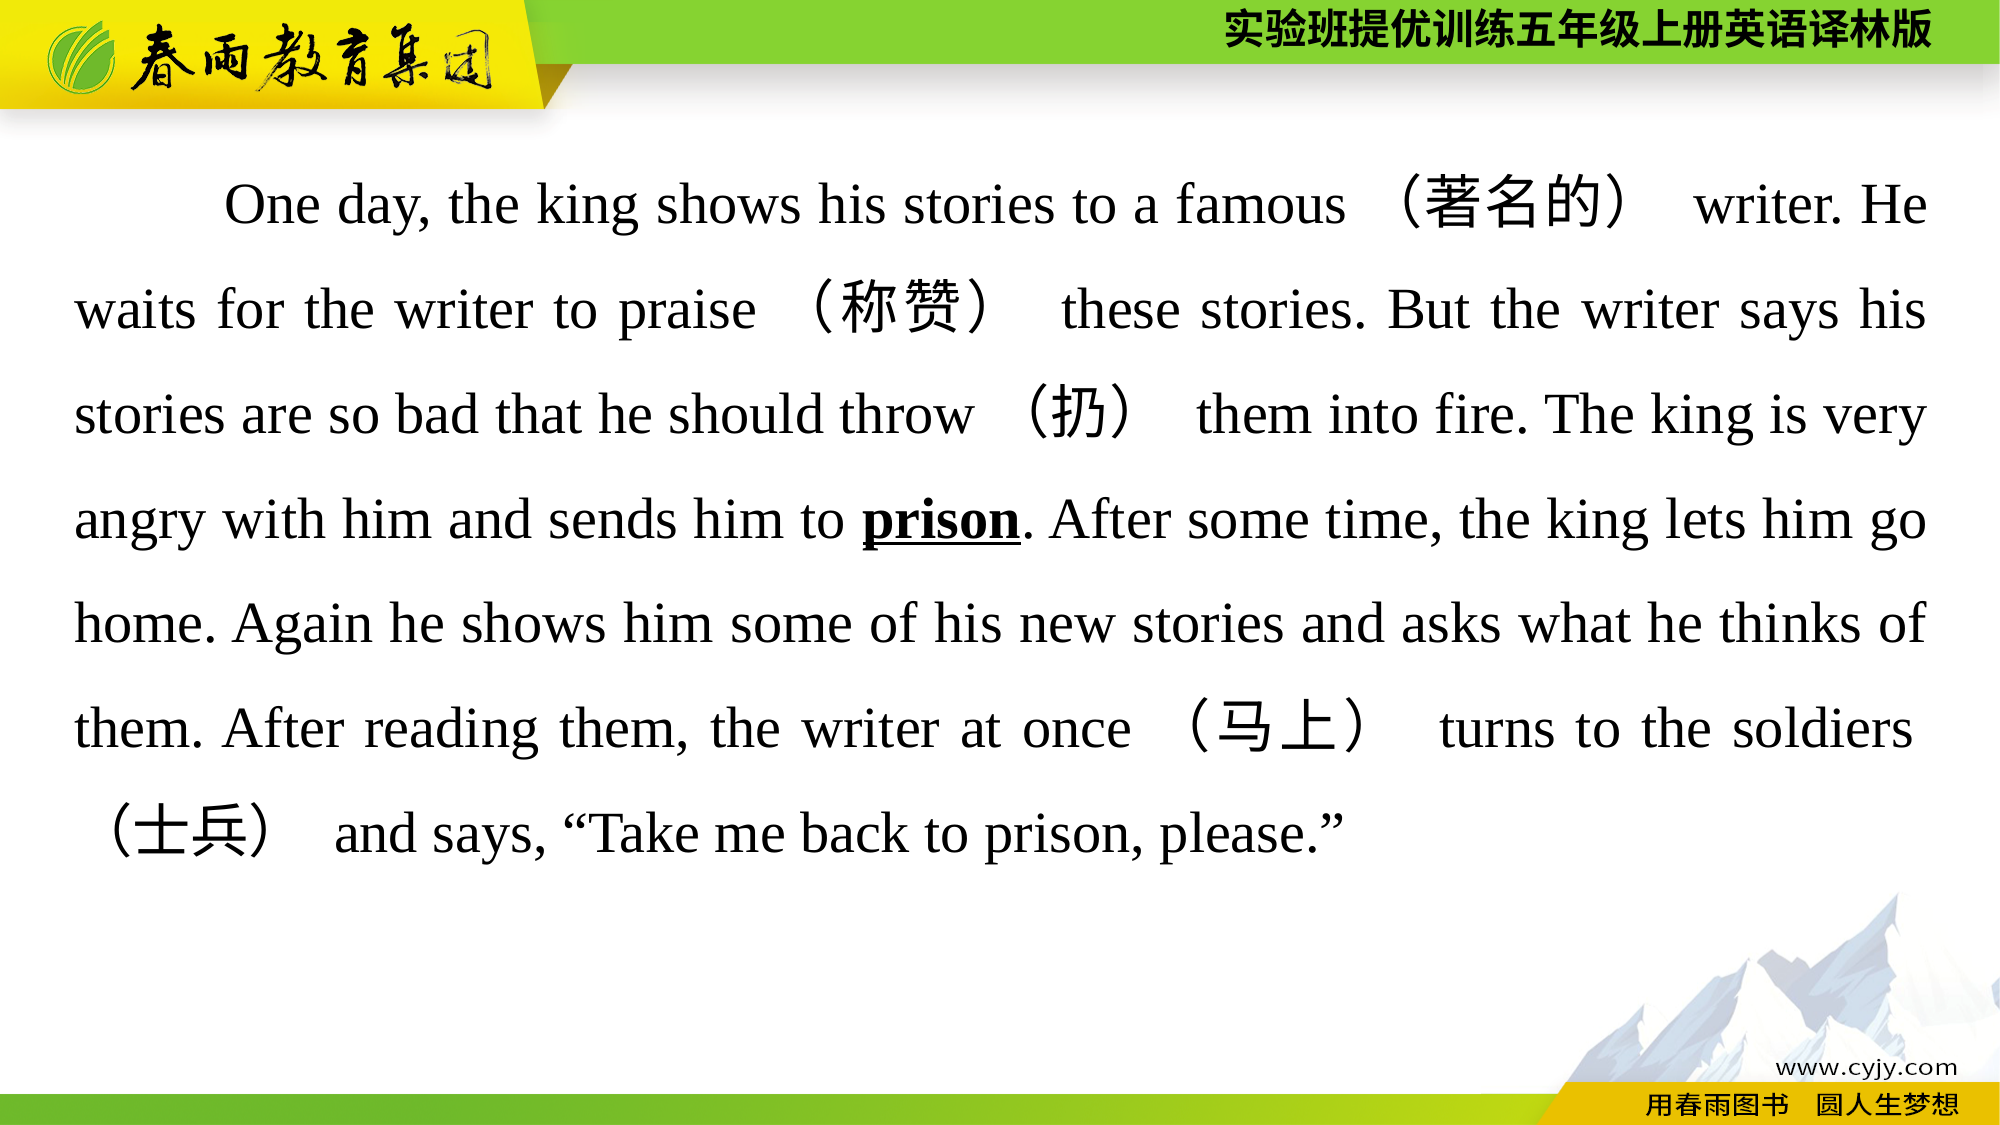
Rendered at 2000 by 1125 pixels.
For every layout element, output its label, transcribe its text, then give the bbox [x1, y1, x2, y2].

picture [0, 0, 2000, 1125]
list One day, the king shows his stories to a famous（著名的） writer. He waits for the writer to praise（称赞） these stories. But the writer says his stories are so bad that he should throw（扔） them into fire. The king is very angry with him and sends him to prison. After some time, the king lets him go home. Again he shows him some of his new stories and asks what he thinks of them. After reading them, the writer at once（马上） turns to the soldiers（士兵） and says, “Take me back to prison, please.” [59, 122, 1944, 880]
